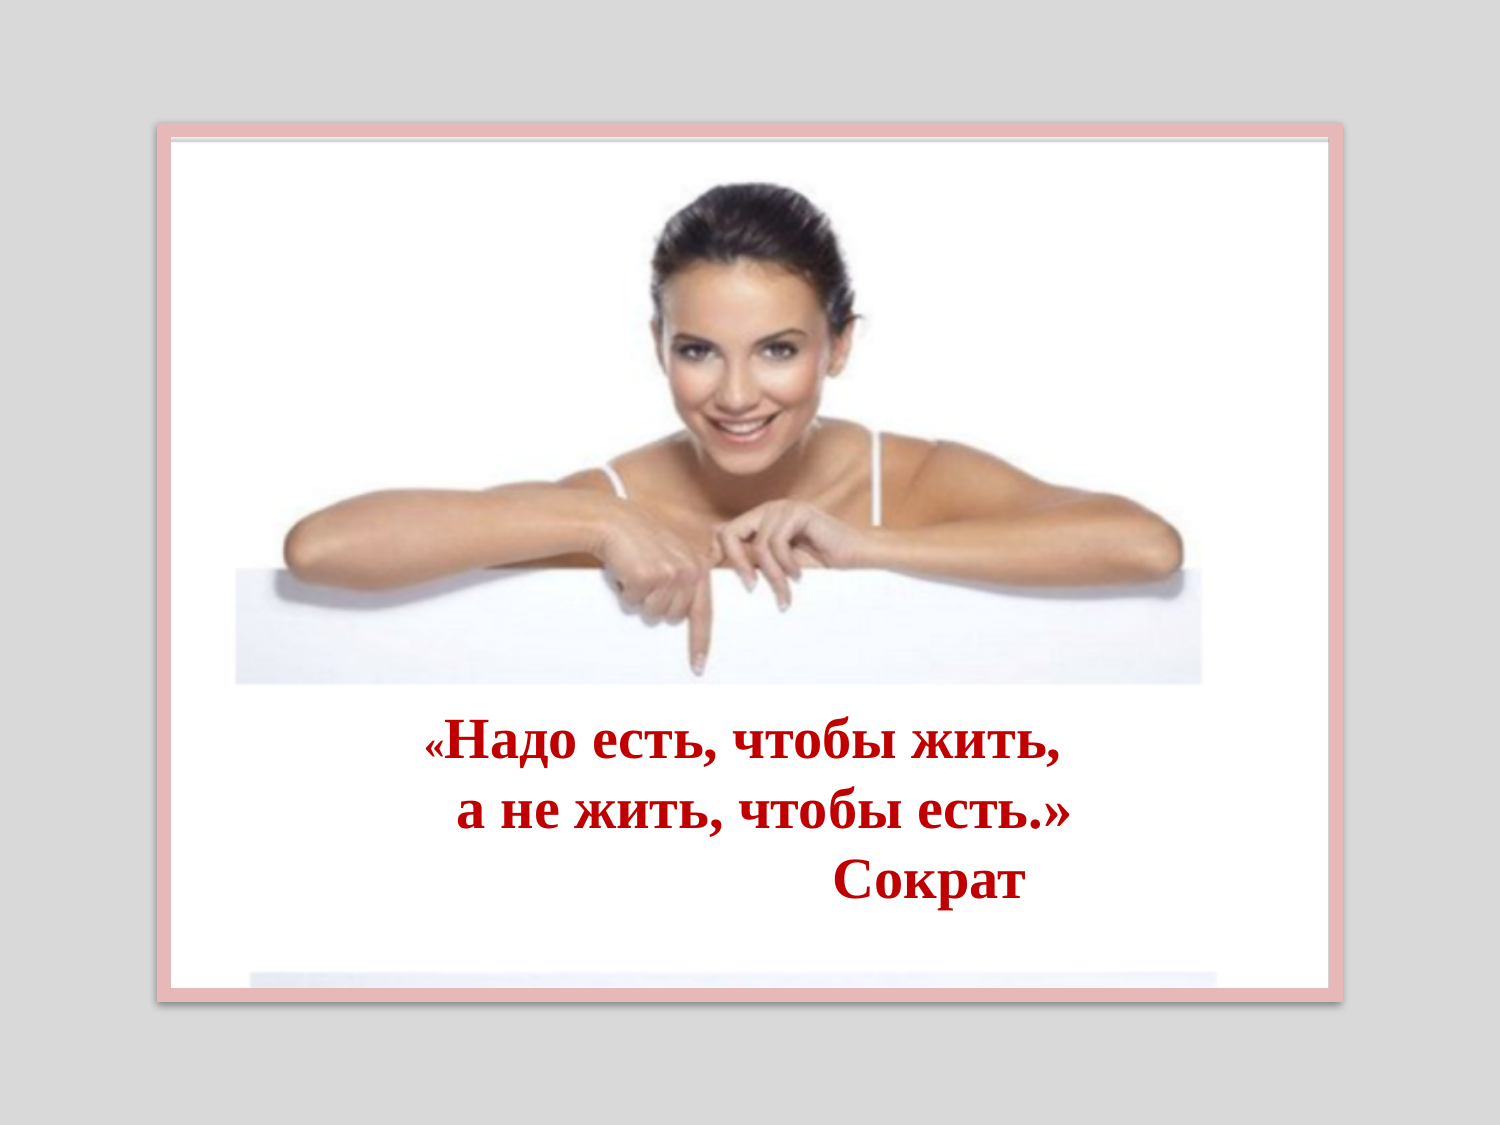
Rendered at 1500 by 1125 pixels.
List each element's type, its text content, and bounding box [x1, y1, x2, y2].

text_box «Надо есть, чтобы жить, а не жить, чтобы есть.» Сократ [135, 692, 1365, 1058]
picture [170, 136, 1329, 988]
